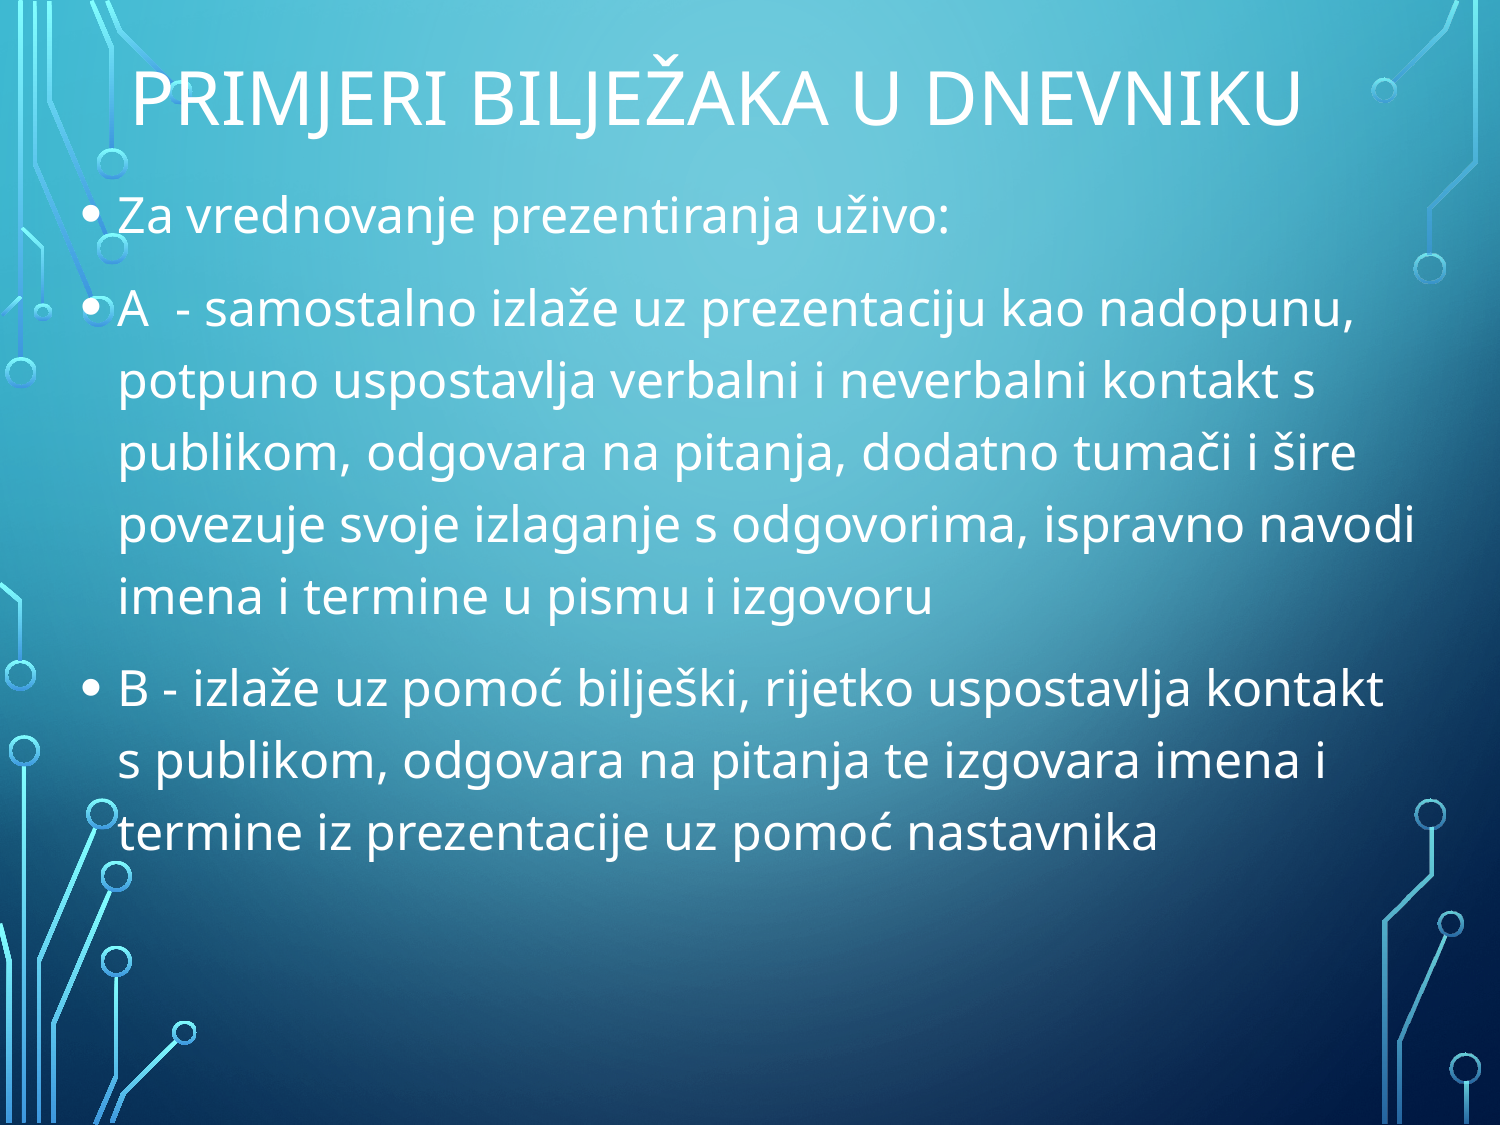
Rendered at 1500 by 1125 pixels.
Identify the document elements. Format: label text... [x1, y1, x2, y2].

list Za vrednovanje prezentiranja uživo: A - samostalno izlaže uz prezentaciju kao nadopunu, potpuno uspostavlja verbalni i neverbalni kontakt s publikom, odgovara na pitanja, dodatno tumači i šire povezuje svoje izlaganje s odgovorima, ispravno navodi imena i termine u pismu i izgovoru B - izlaže uz pomoć bilješki, rijetko uspostavlja kontakt s publikom, odgovara na pitanja te izgovara imena i termine iz prezentacije uz pomoć nastavnika [64, 163, 1436, 1059]
title Primjeri bilježaka u dnevniku [114, 42, 1386, 161]
